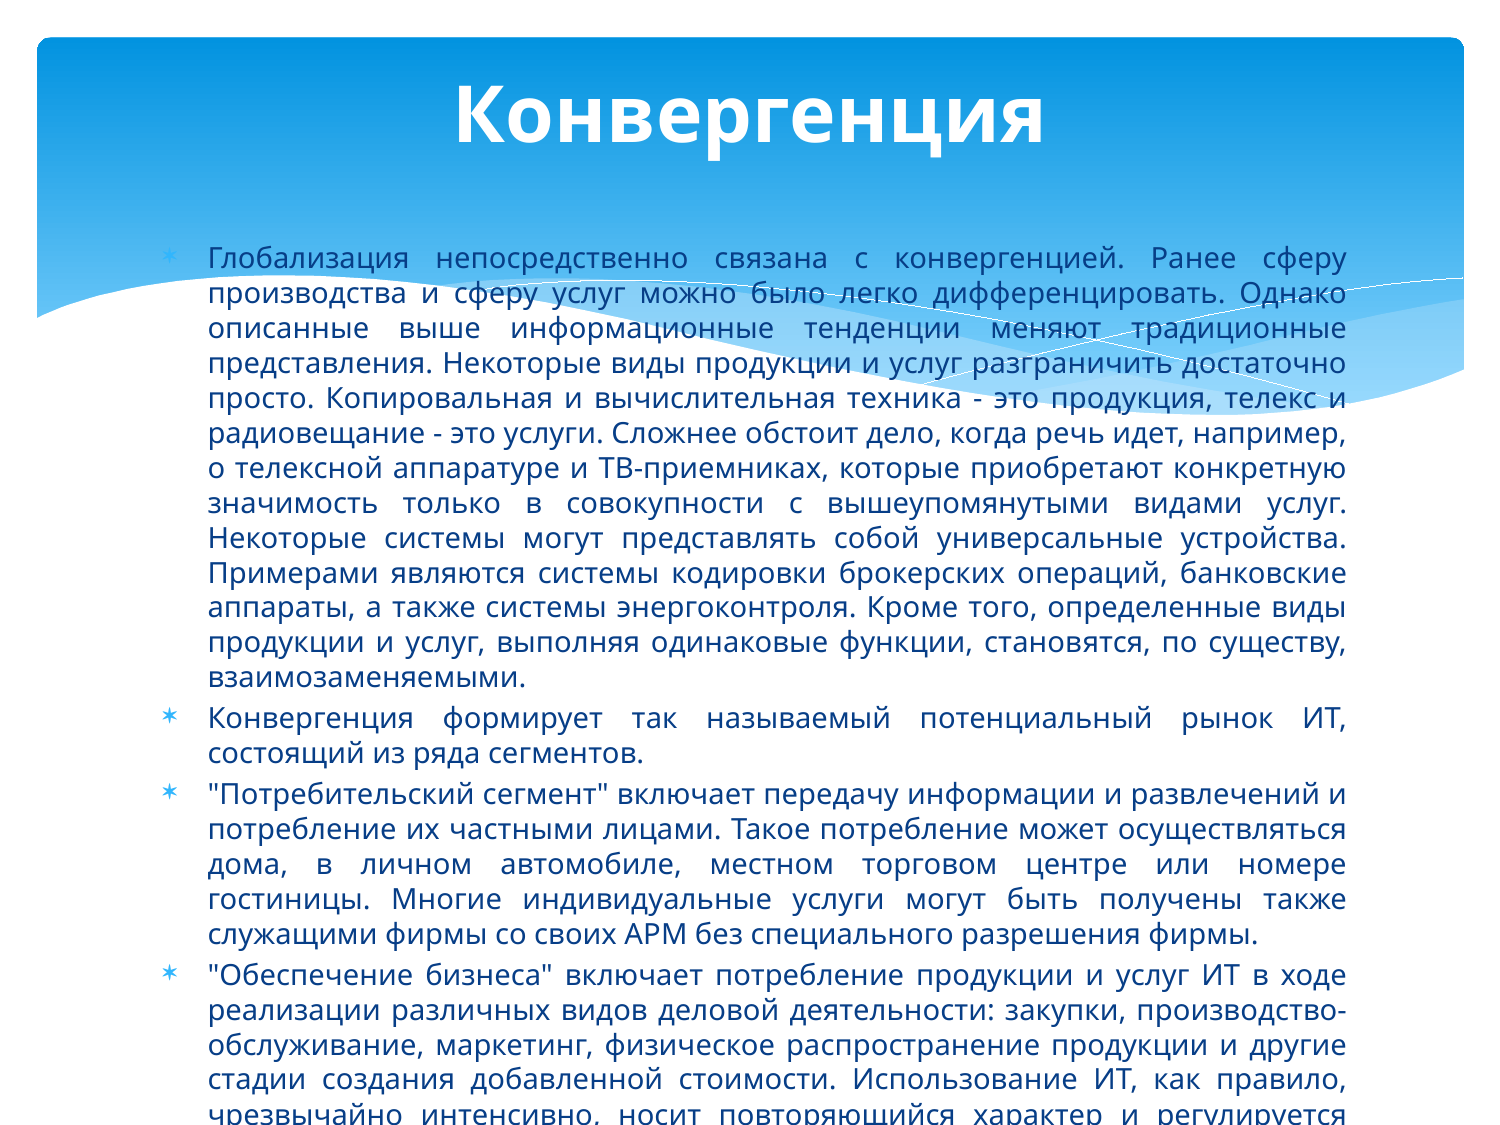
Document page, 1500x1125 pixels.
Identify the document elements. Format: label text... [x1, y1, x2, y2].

list Глобализация непосредственно связана с конвергенцией. Ранее сферу производства и сферу услуг можно было легко дифференцировать. Однако описанные выше информационные тенденции меняют традиционные представления. Некоторые виды продукции и услуг разграничить достаточно просто. Копировальная и вычислительная техника - это продукция, телекс и радиовещание - это услуги. Сложнее обстоит дело, когда речь идет, например, о телексной аппаратуре и ТВ-приемниках, которые приобретают конкретную значимость только в совокупности с вышеупомянутыми видами услуг. Некоторые системы могут представлять собой универсальные устройства. Примерами являются системы кодировки брокерских операций, банковские аппараты, а также системы энергоконтроля. Кроме того, определенные виды продукции и услуг, выполняя одинаковые функции, становятся, по существу, взаимозаменяемыми. Конвергенция формирует так называемый потенциальный рынок ИТ, состоящий из ряда сегментов. "Потребительский сегмент" включает передачу информации и развлечений и потребление их частными лицами. Такое потребление может осуществляться дома, в личном автомобиле, местном торговом центре или номере гостиницы. Многие индивидуальные услуги могут быть получены также служащими фирмы со своих АРМ без специального разрешения фирмы. "Обеспечение бизнеса" включает потребление продукции и услуг ИТ в ходе реализации различных видов деловой деятельности: закупки, производство-обслуживание, маркетинг, физическое распространение продукции и другие стадии создания добавленной стоимости. Использование ИТ, как правило, чрезвычайно интенсивно, носит повторяющийся характер и регулируется определенными процедурами. [147, 261, 1363, 958]
title Конвергенция [75, 55, 1425, 261]
